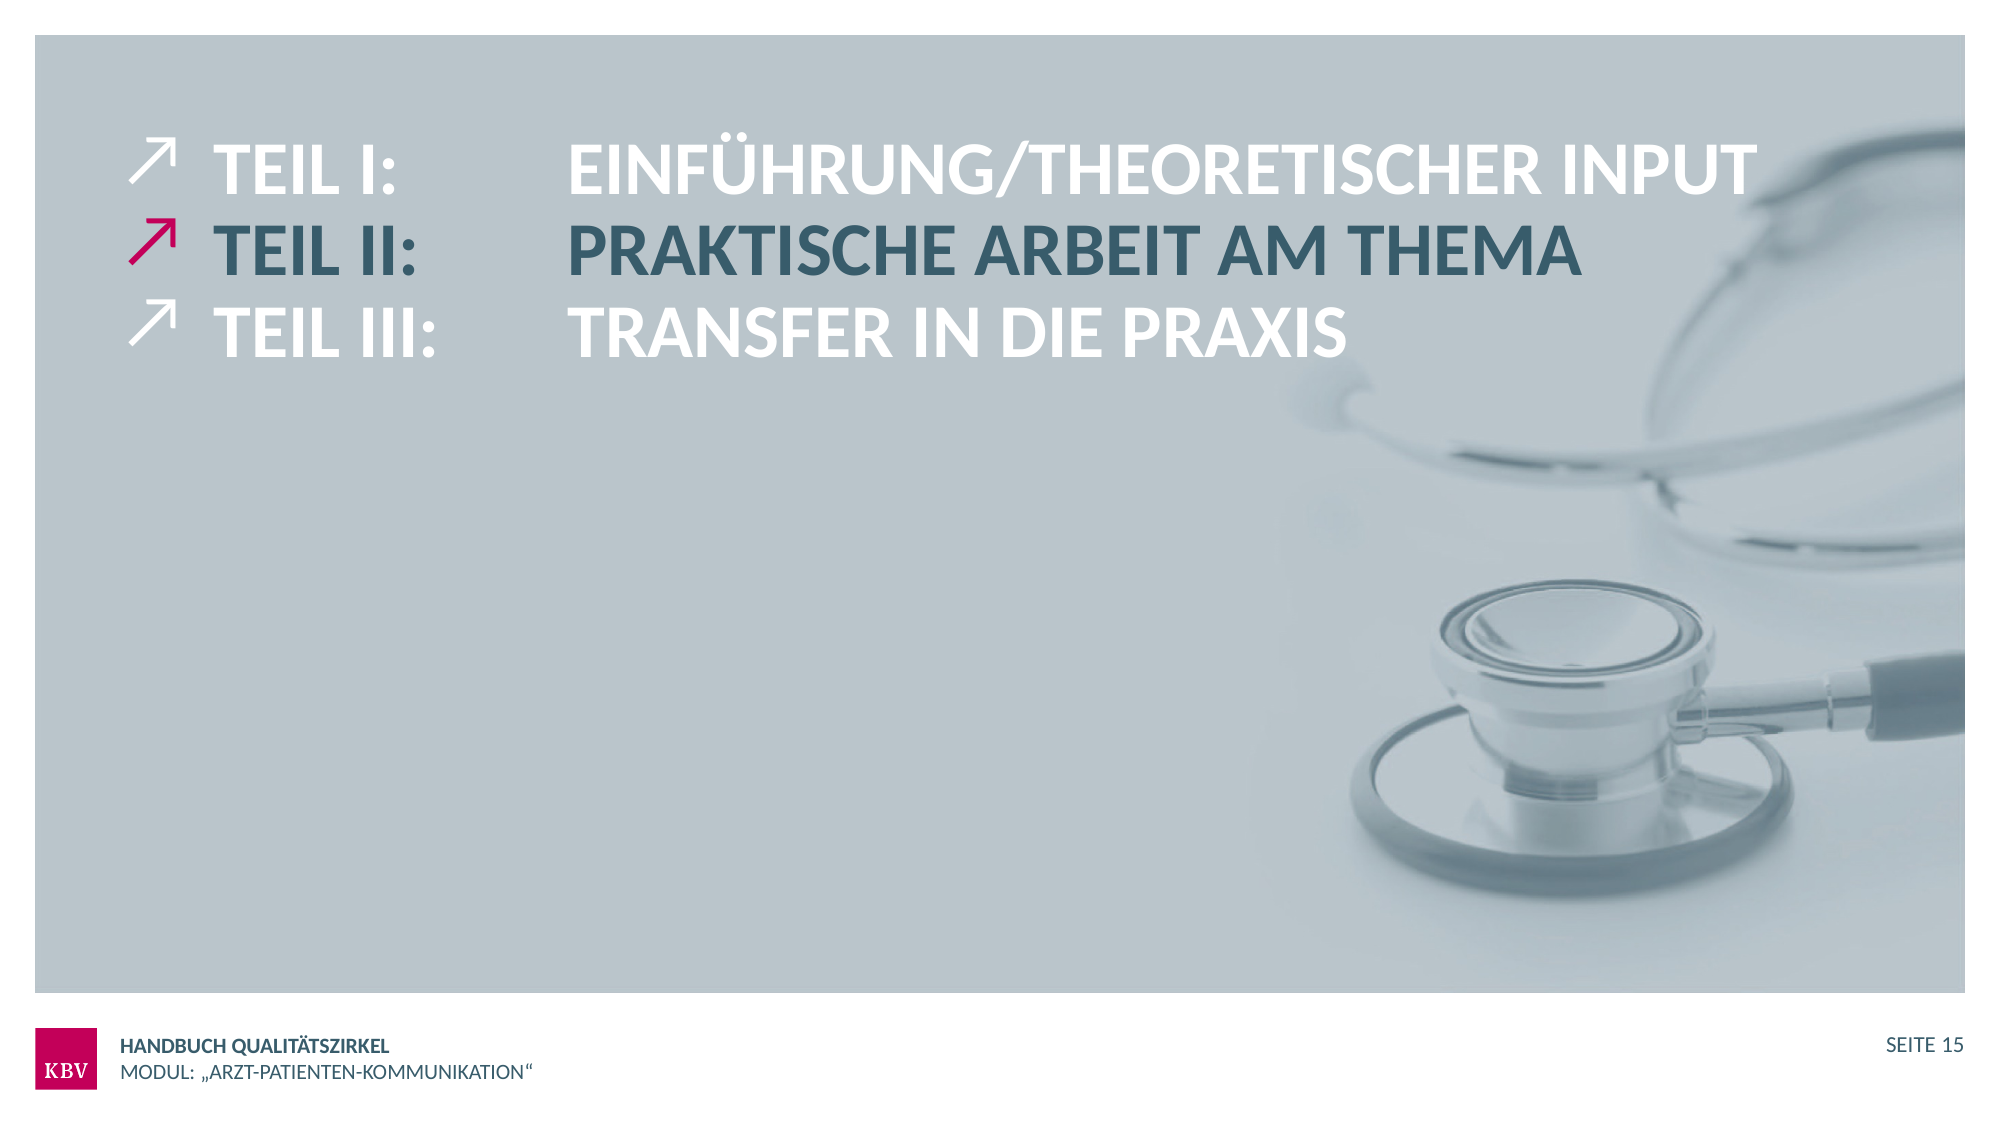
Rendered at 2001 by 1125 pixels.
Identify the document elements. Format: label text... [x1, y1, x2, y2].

slide_number Modul: „Arzt-Patienten-Kommunikation“ [120, 1056, 1668, 1084]
picture [35, 35, 1965, 993]
footer Handbuch Qualitätszirkel [120, 1030, 1668, 1056]
slide_number Seite 15 [1787, 1030, 1965, 1057]
subtitle Teil I: Einführung/theoretischer Input Teil II: Praktische Arbeit am Thema Teil III: Transfer in die Praxis [120, 129, 1880, 945]
